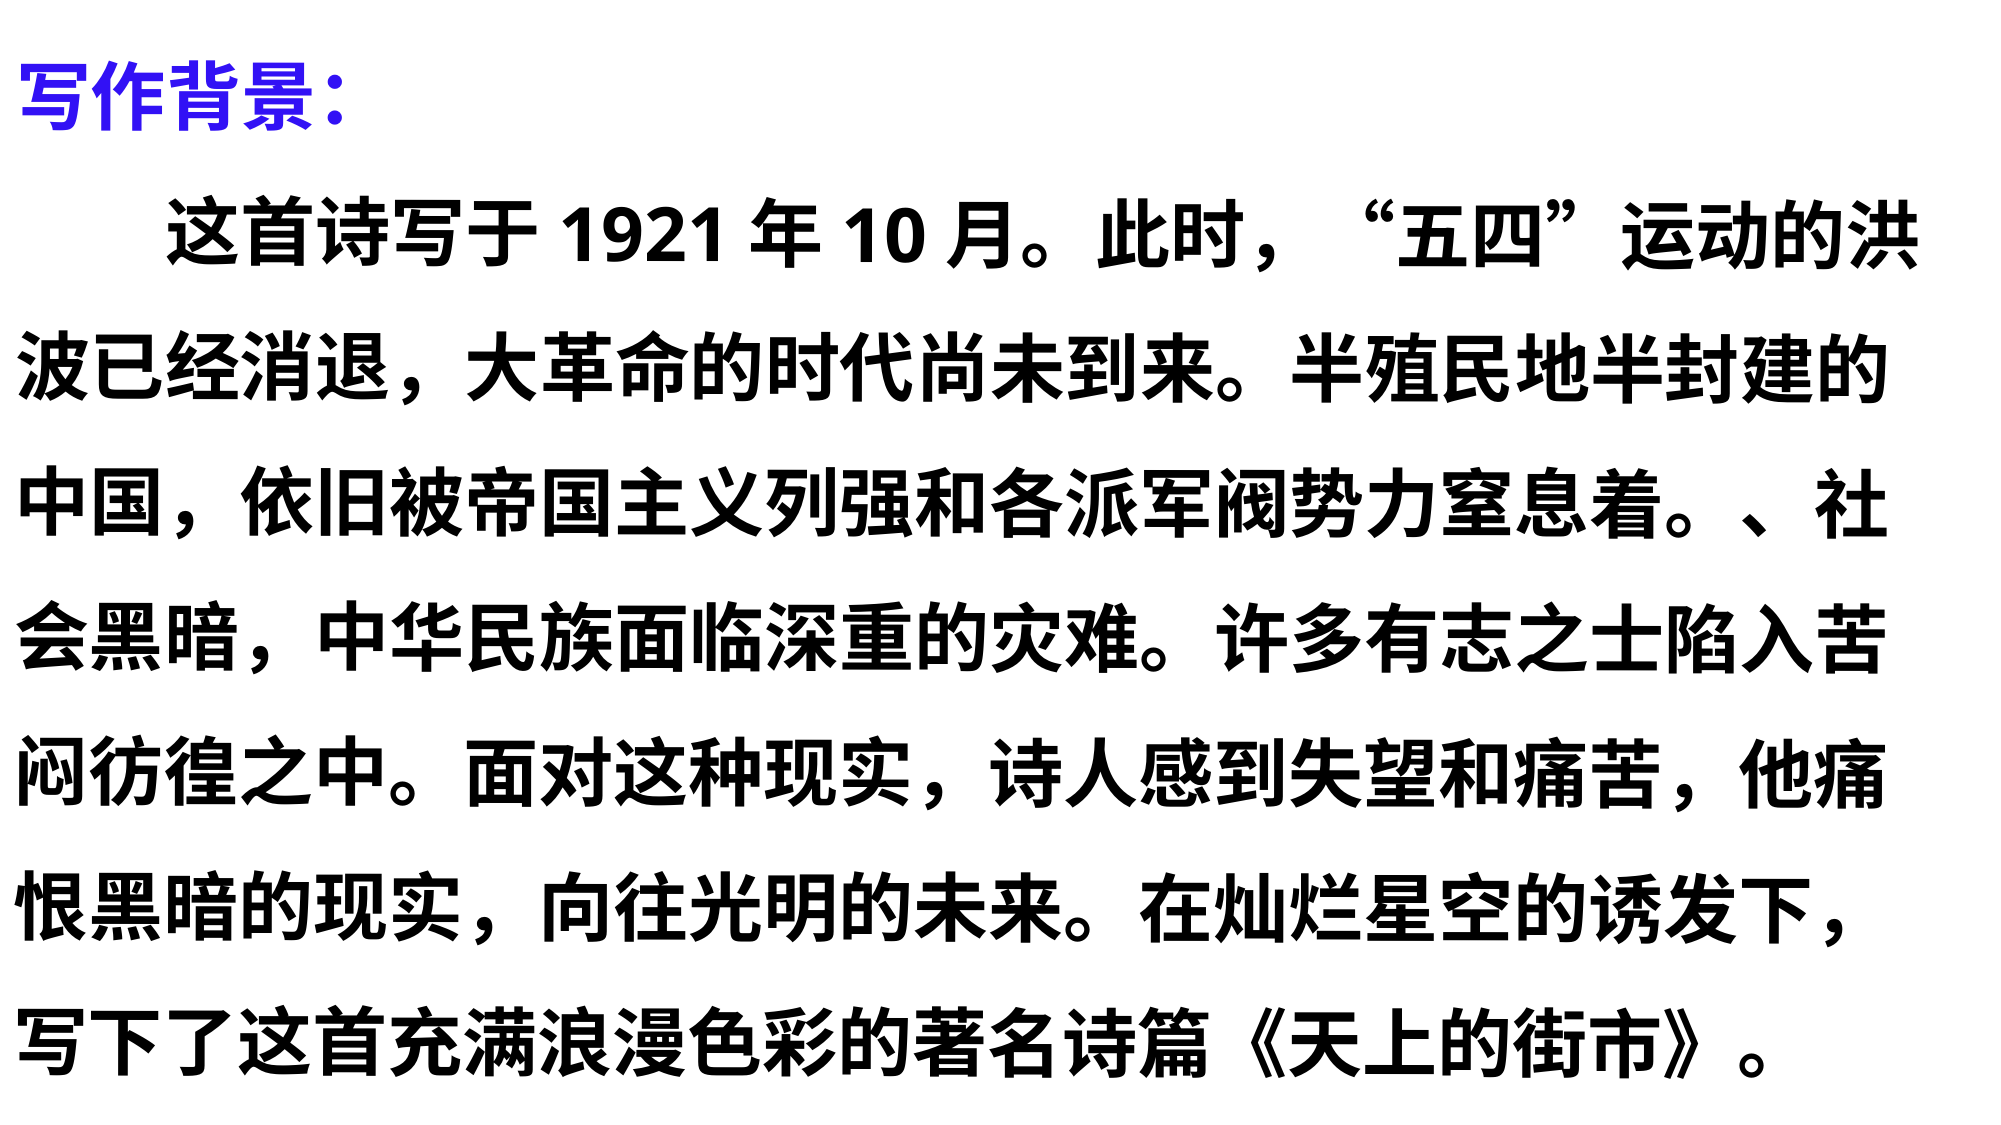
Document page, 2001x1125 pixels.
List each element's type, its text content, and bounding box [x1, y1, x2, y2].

text_box 写作背景： 这首诗写于1921年10月。此时，“五四”运动的洪波已经消退，大革命的时代尚未到来。半殖民地半封建的中国，依旧被帝国主义列强和各派军阀势力窒息着。、社会黑暗，中华民族面临深重的灾难。许多有志之士陷入苦闷彷徨之中。面对这种现实，诗人感到失望和痛苦，他痛恨黑暗的现实，向往光明的未来。在灿烂星空的诱发下，写下了这首充满浪漫色彩的著名诗篇《天上的街市》。 [0, 0, 1965, 1099]
